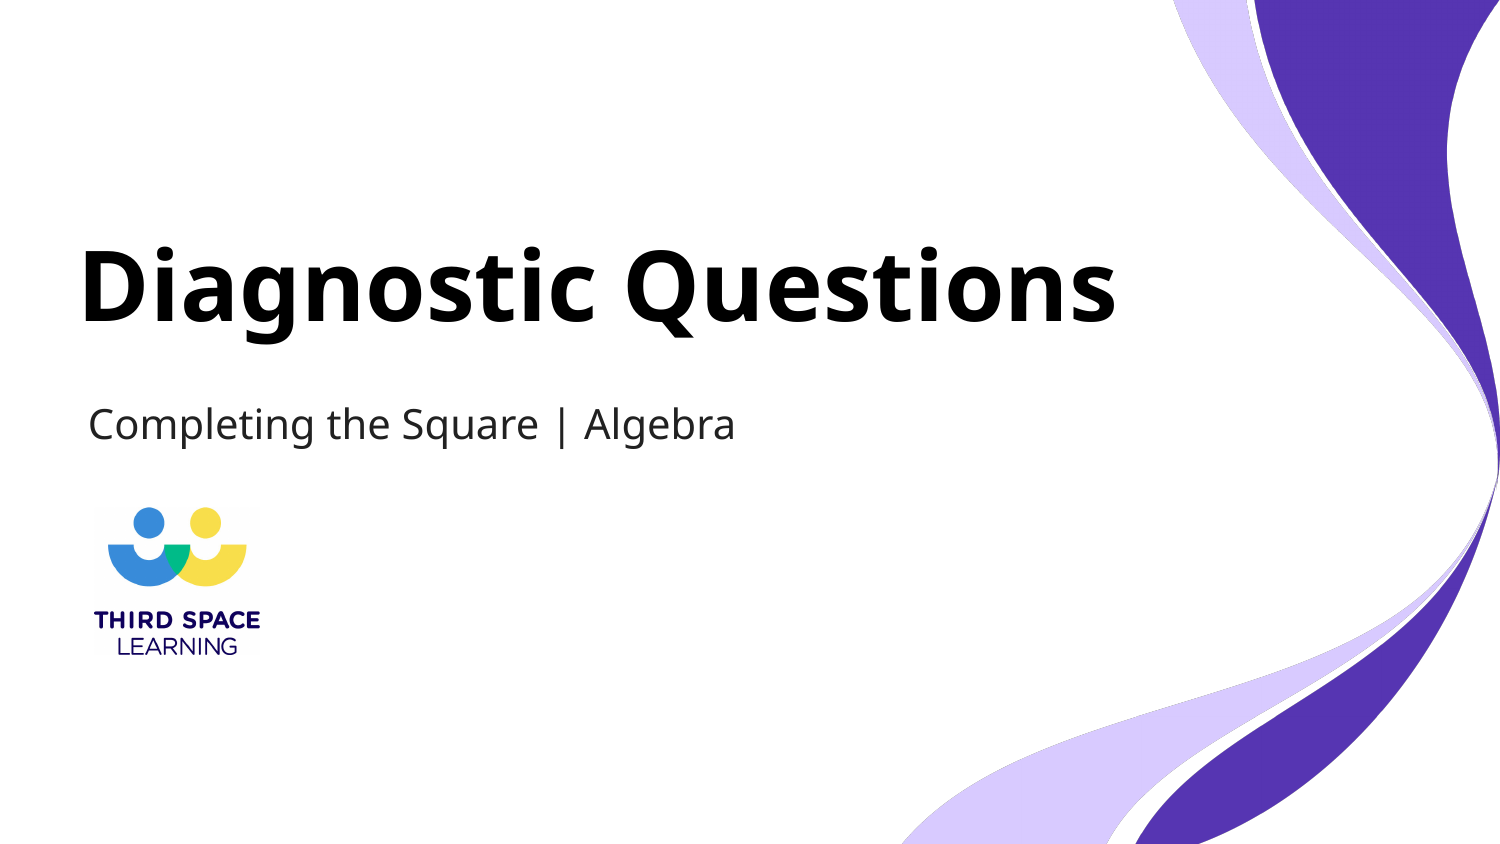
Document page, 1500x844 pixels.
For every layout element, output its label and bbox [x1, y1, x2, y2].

picture [901, 0, 1500, 844]
picture [94, 507, 260, 655]
